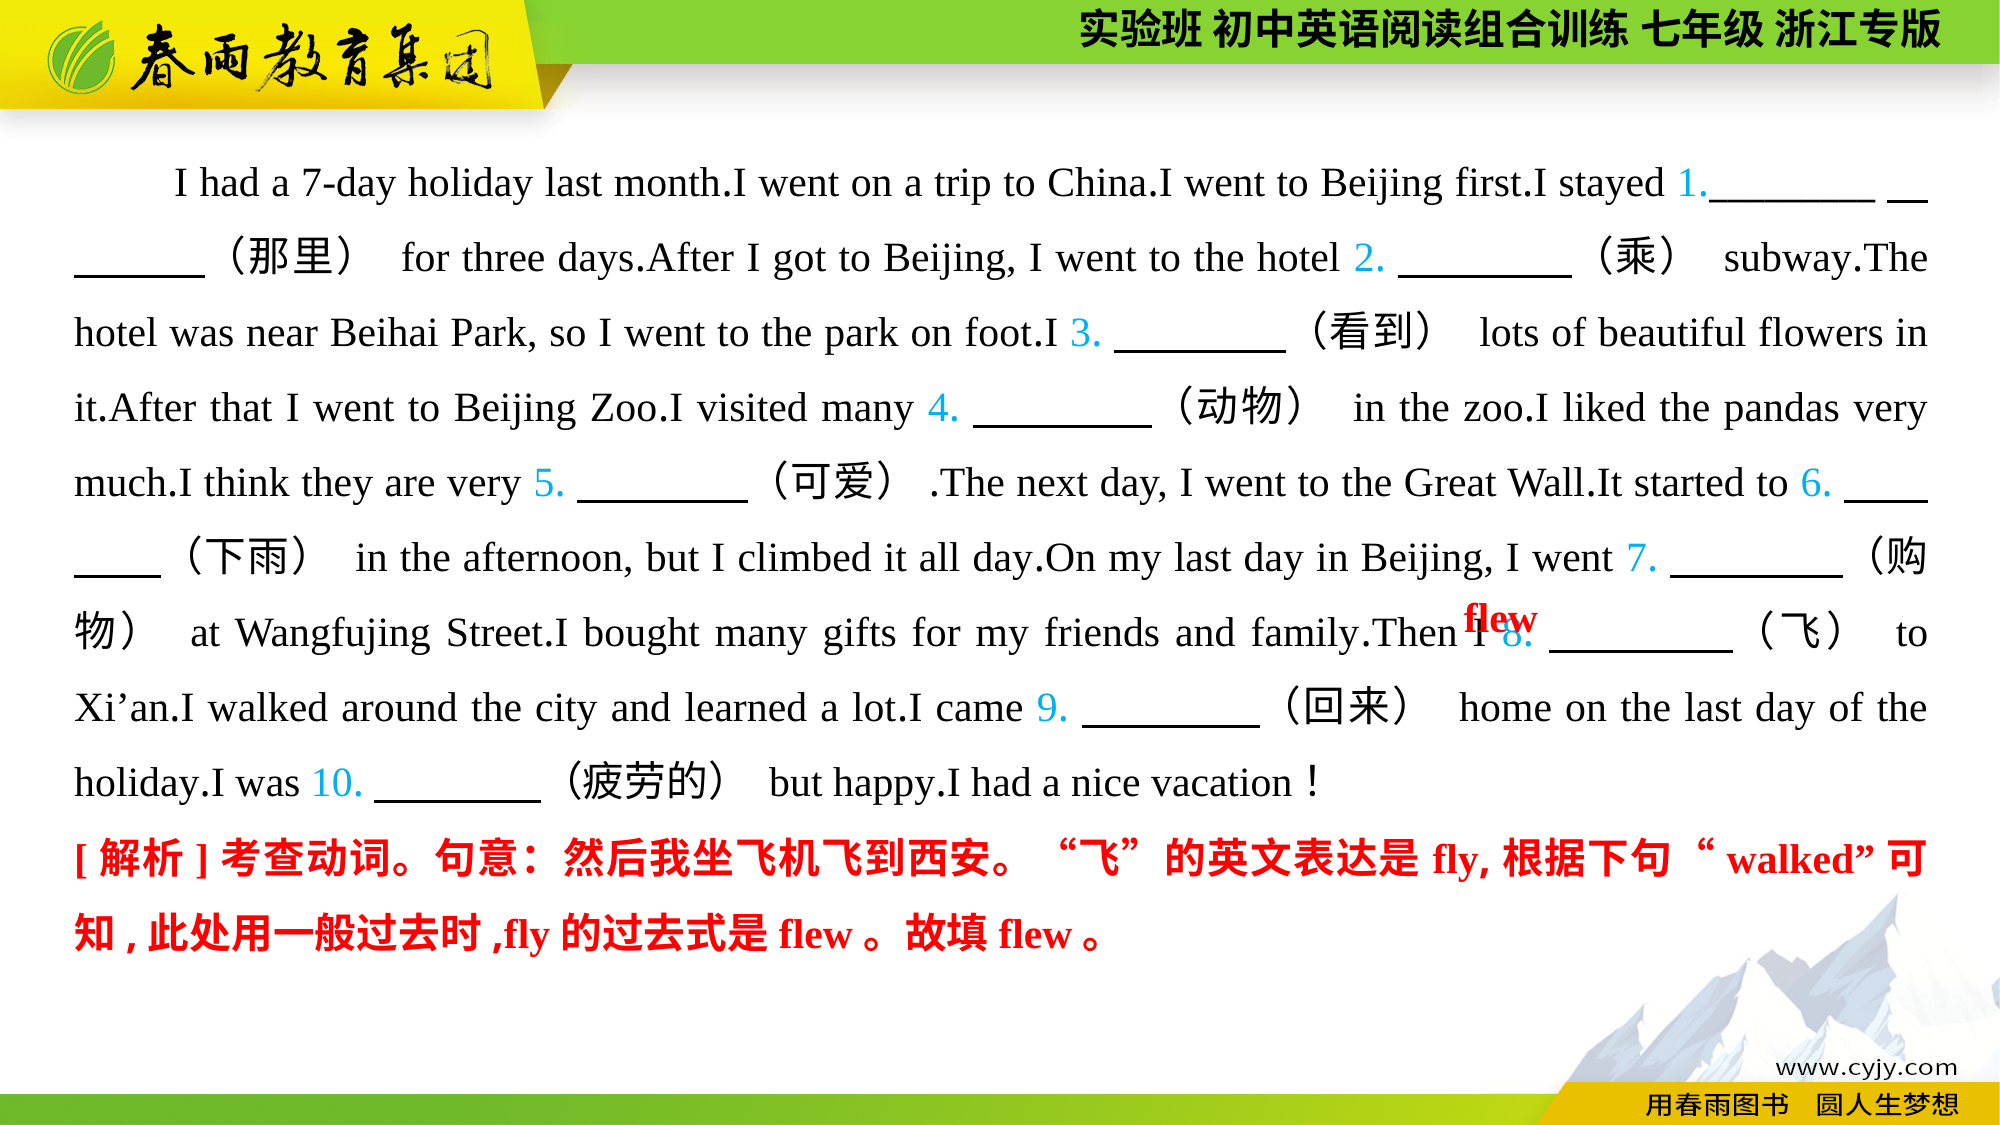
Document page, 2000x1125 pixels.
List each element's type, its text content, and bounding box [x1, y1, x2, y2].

list I had a 7-day holiday last month.I went on a trip to China.I went to Beijing first.I stayed 1._________ （那里） for three days.After I got to Beijing, I went to the hotel 2. （乘） subway.The hotel was near Beihai Park, so I went to the park on foot.I 3. （看到） lots of beautiful flowers in it.After that I went to Beijing Zoo.I visited many 4. （动物） in the zoo.I liked the pandas very much.I think they are very 5. （可爱）.The next day, I went to the Great Wall.It started to 6. （下雨） in the afternoon, but I climbed it all day.On my last day in Beijing, I went 7. （购物） at Wangfujing Street.I bought many gifts for my friends and family.Then I 8. （飞） to Xi’an.I walked around the city and learned a lot.I came 9. （回来） home on the last day of the holiday.I was 10. （疲劳的） but happy.I had a nice vacation！ [59, 122, 1944, 799]
text_box flew [1449, 583, 1554, 649]
text_box [解析]考查动词。句意：然后我坐飞机飞到西安。“飞”的英文表达是fly,根据下句“walked”可知,此处用一般过去时,fly的过去式是flew。故填flew。 [59, 799, 1944, 965]
picture [0, 0, 2000, 1125]
